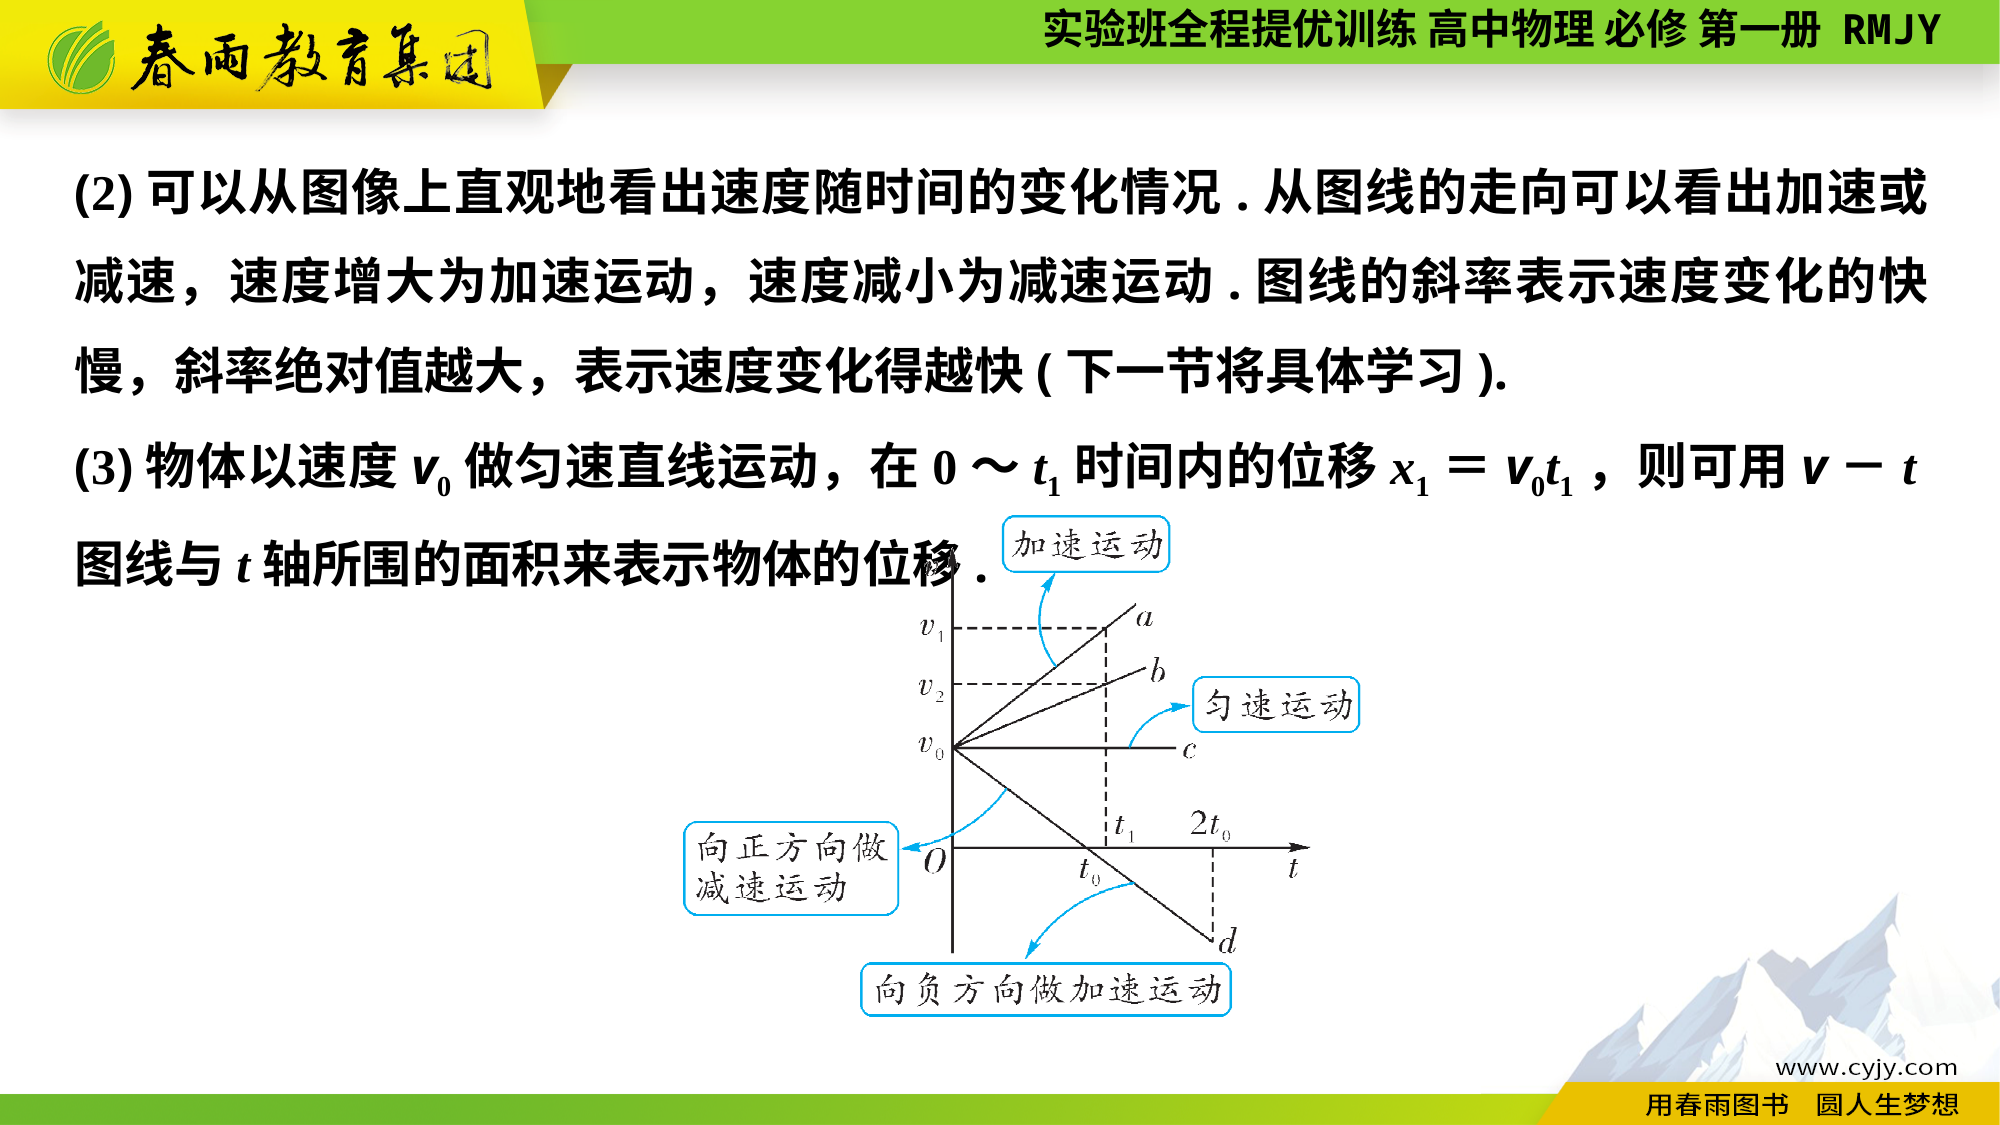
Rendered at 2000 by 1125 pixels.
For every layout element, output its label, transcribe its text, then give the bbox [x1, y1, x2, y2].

picture [0, 0, 2000, 1125]
list (2)可以从图像上直观地看出速度随时间的变化情况.从图线的走向可以看出加速或减速，速度增大为加速运动，速度减小为减速运动.图线的斜率表示速度变化的快慢，斜率绝对值越大，表示速度变化得越快(下一节将具体学习). (3)物体以速度v0做匀速直线运动，在0～t1时间内的位移x1＝v0t1，则可用v－t图线与t轴所围的面积来表示物体的位移. [59, 122, 1944, 581]
